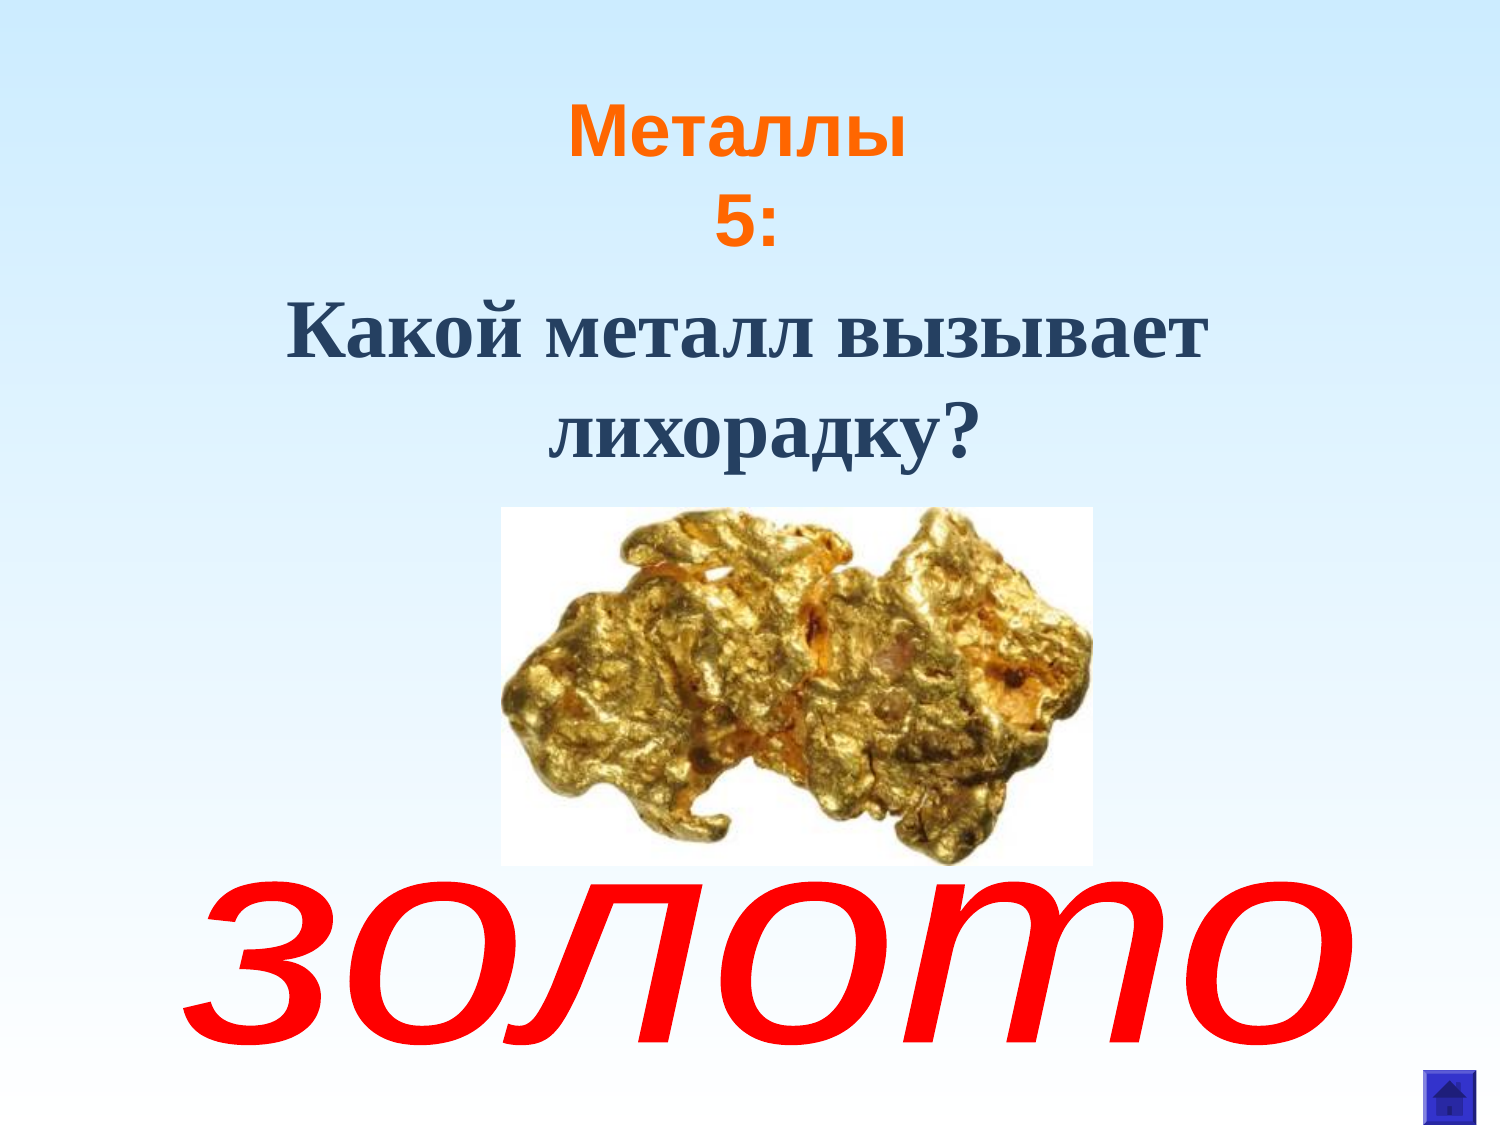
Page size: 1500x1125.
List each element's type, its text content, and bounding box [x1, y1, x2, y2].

picture [501, 507, 1093, 866]
text_box [1423, 1070, 1477, 1125]
list Какой металл вызывает лихорадку? [73, 267, 1424, 866]
title Металлы 5: [73, 78, 1424, 266]
